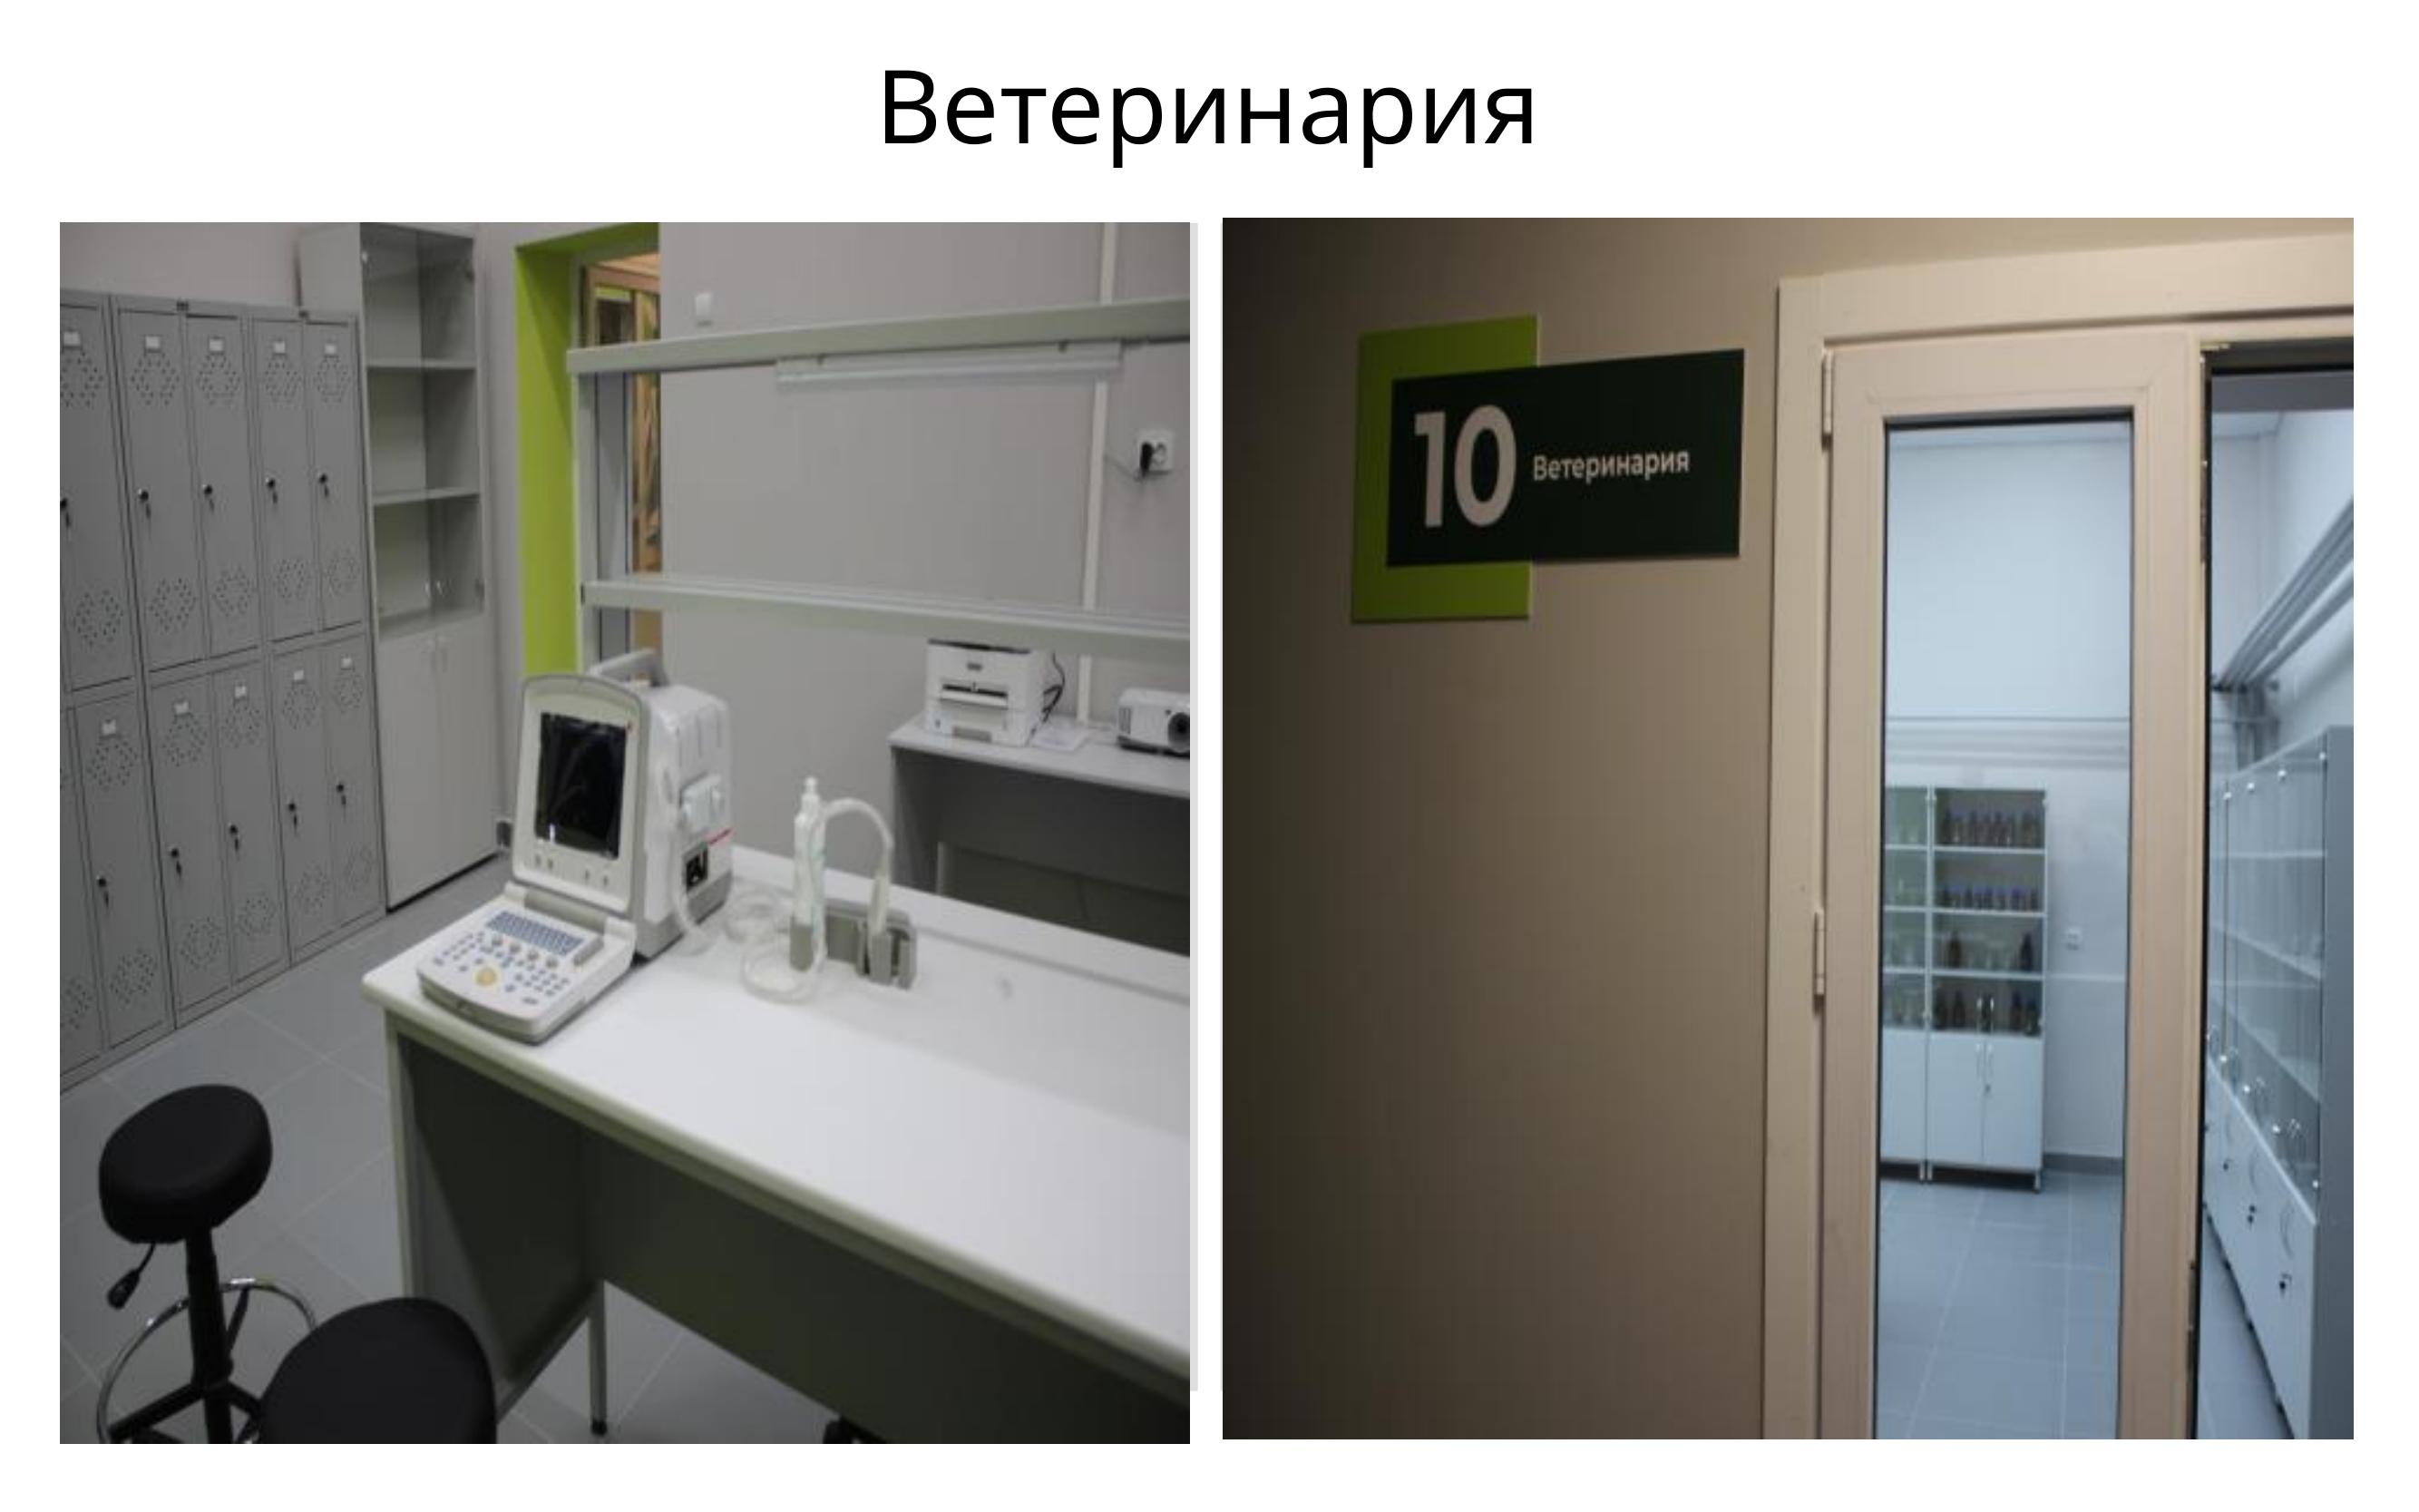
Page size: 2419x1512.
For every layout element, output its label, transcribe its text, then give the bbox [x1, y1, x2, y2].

picture [59, 222, 1191, 1444]
text_box [1192, 222, 1198, 1391]
title Ветеринария [65, 40, 2351, 295]
picture [1223, 218, 2354, 1439]
